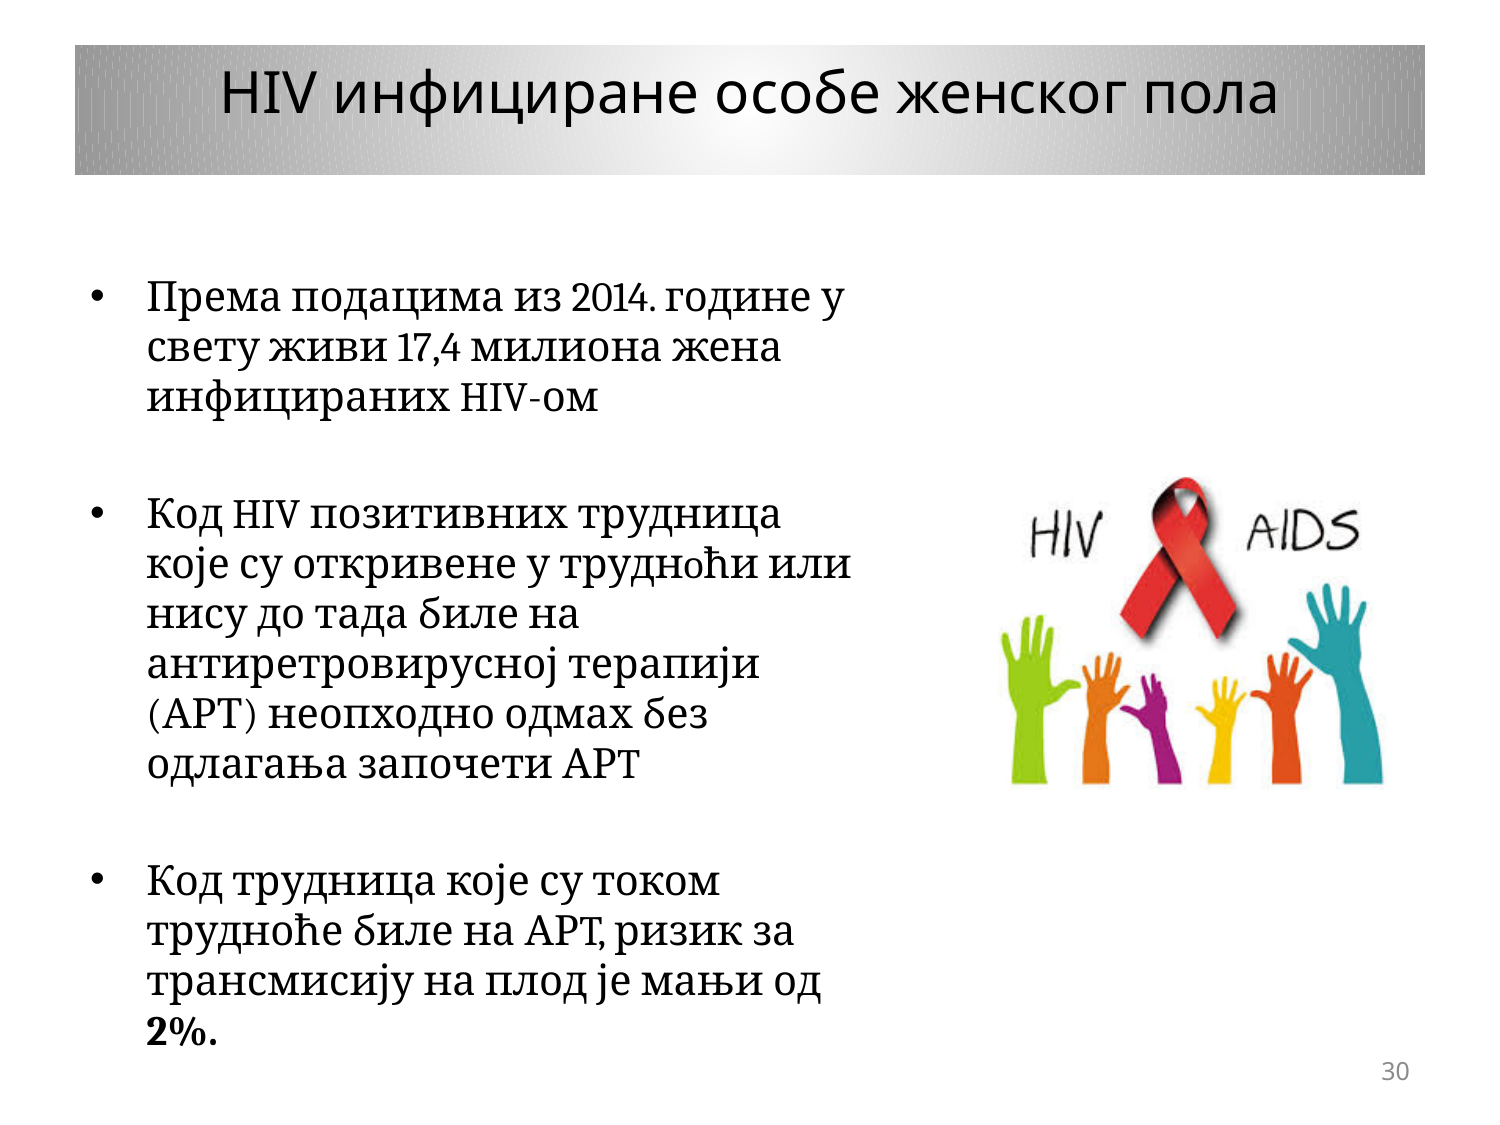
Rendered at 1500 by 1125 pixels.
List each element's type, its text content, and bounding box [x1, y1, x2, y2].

title HIV инфициране особе женског пола [74, 44, 1426, 176]
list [998, 476, 1390, 791]
slide_number 30 [1074, 1042, 1425, 1103]
list Према подацима из 2014. године у свету живи 17,4 милиона жена инфицираних HIV-ом Код HIV позитивних трудница које су откривене у труднoћи или нису до тада биле на антиретровирусној терапији (АРТ) неопходно одмах без одлагања започети АРT Код трудница које су током трудноће биле на АРT, ризик за трансмисију на плод је мањи од 2%. [74, 262, 876, 1006]
